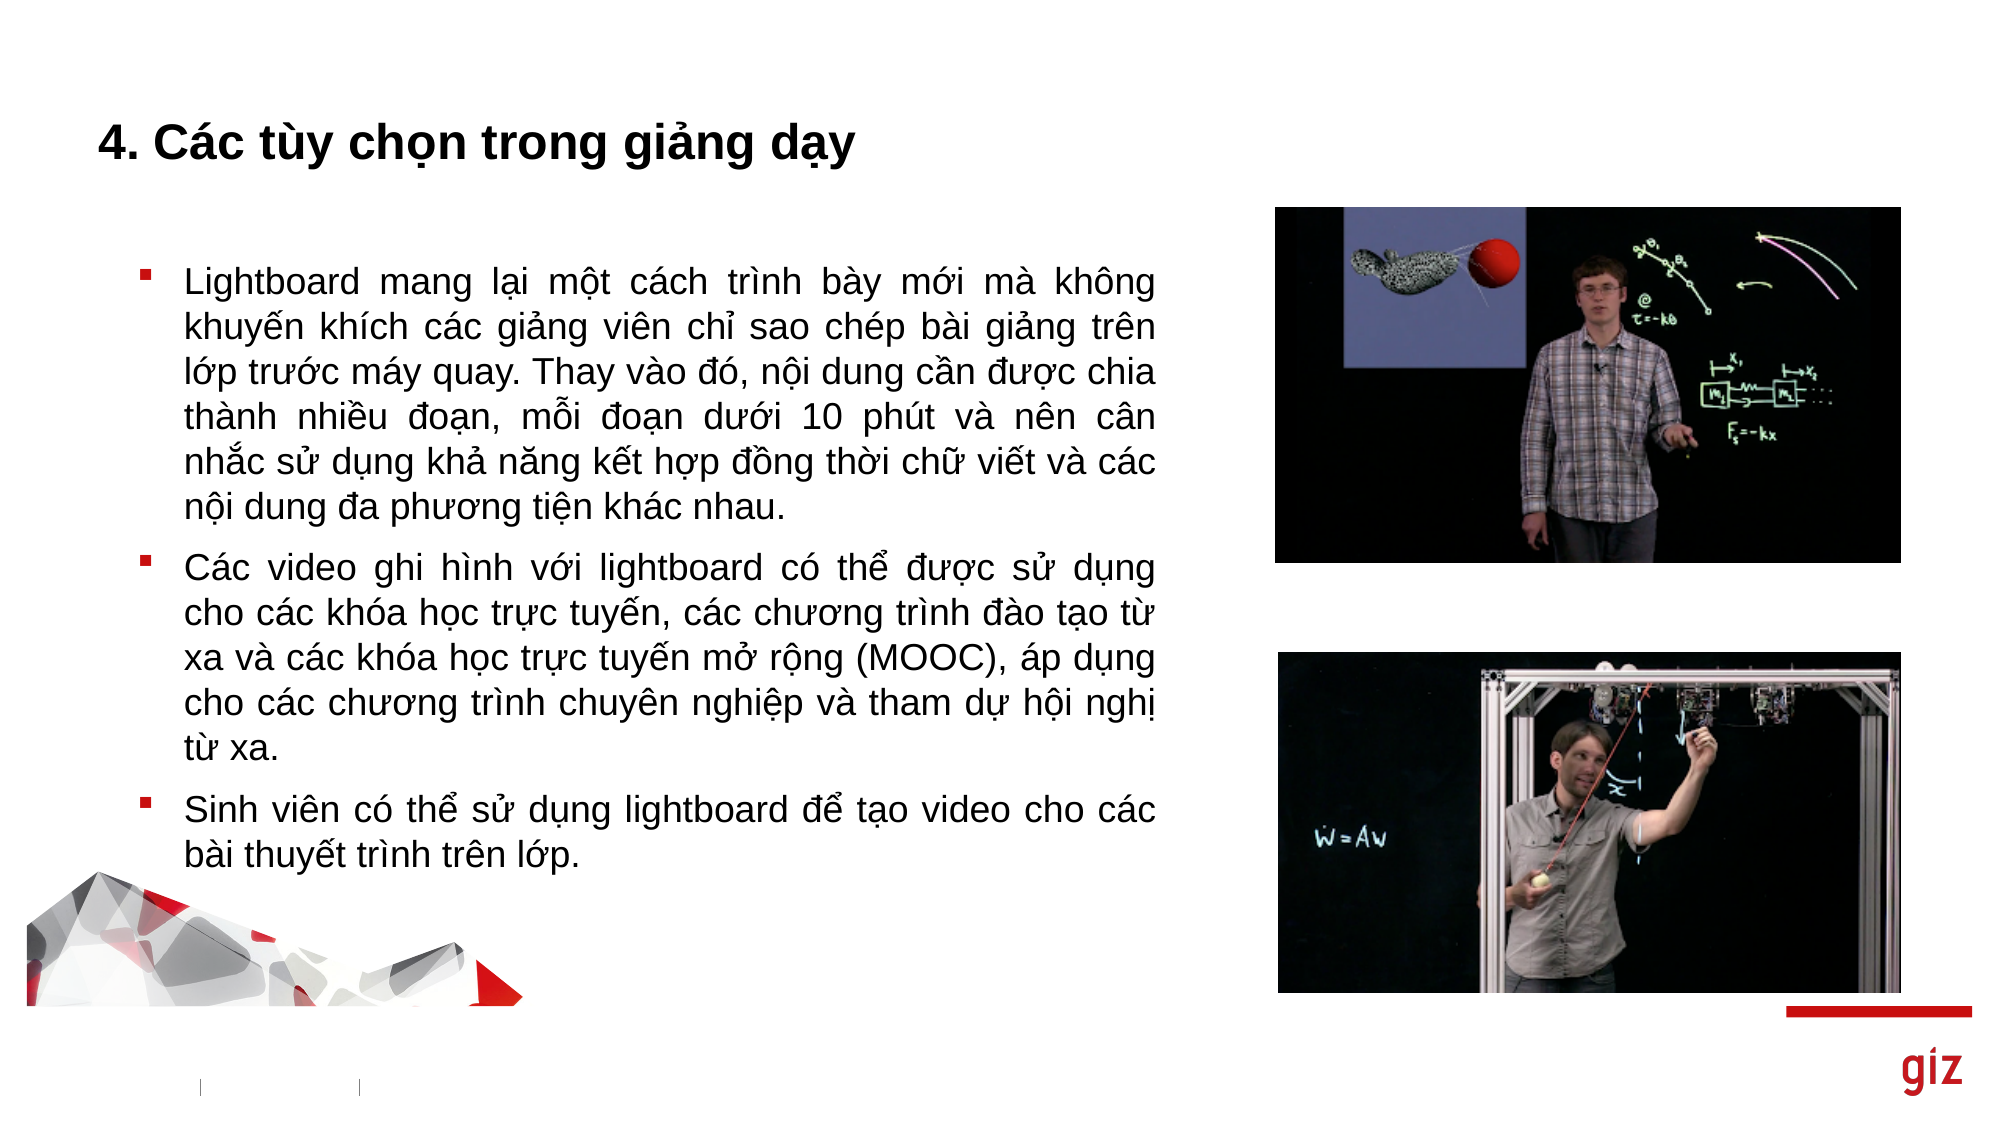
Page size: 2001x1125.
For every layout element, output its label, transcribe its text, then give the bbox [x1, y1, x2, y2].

title 4. Các tùy chọn trong giảng dạy [98, 52, 1668, 171]
picture [1275, 207, 1901, 563]
picture [1901, 1045, 1969, 1098]
list Lightboard mang lại một cách trình bày mới mà không khuyến khích các giảng viên chỉ sao chép bài giảng trên lớp trước máy quay. Thay vào đó, nội dung cần được chia thành nhiều đoạn, mỗi đoạn dưới 10 phút và nên cân nhắc sử dụng khả năng kết hợp đồng thời chữ viết và các nội dung đa phương tiện khác nhau. Các video ghi hình với lightboard có thể được sử dụng cho các khóa học trực tuyến, các chương trình đào tạo từ xa và các khóa học trực tuyến mở rộng (MOOC), áp dụng cho các chương trình chuyên nghiệp và tham dự hội nghị từ xa. Sinh viên có thể sử dụng lightboard để tạo video cho các bài thuyết trình trên lớp. [33, 256, 1168, 1048]
picture [26, 921, 33, 1007]
picture [1278, 651, 1901, 993]
